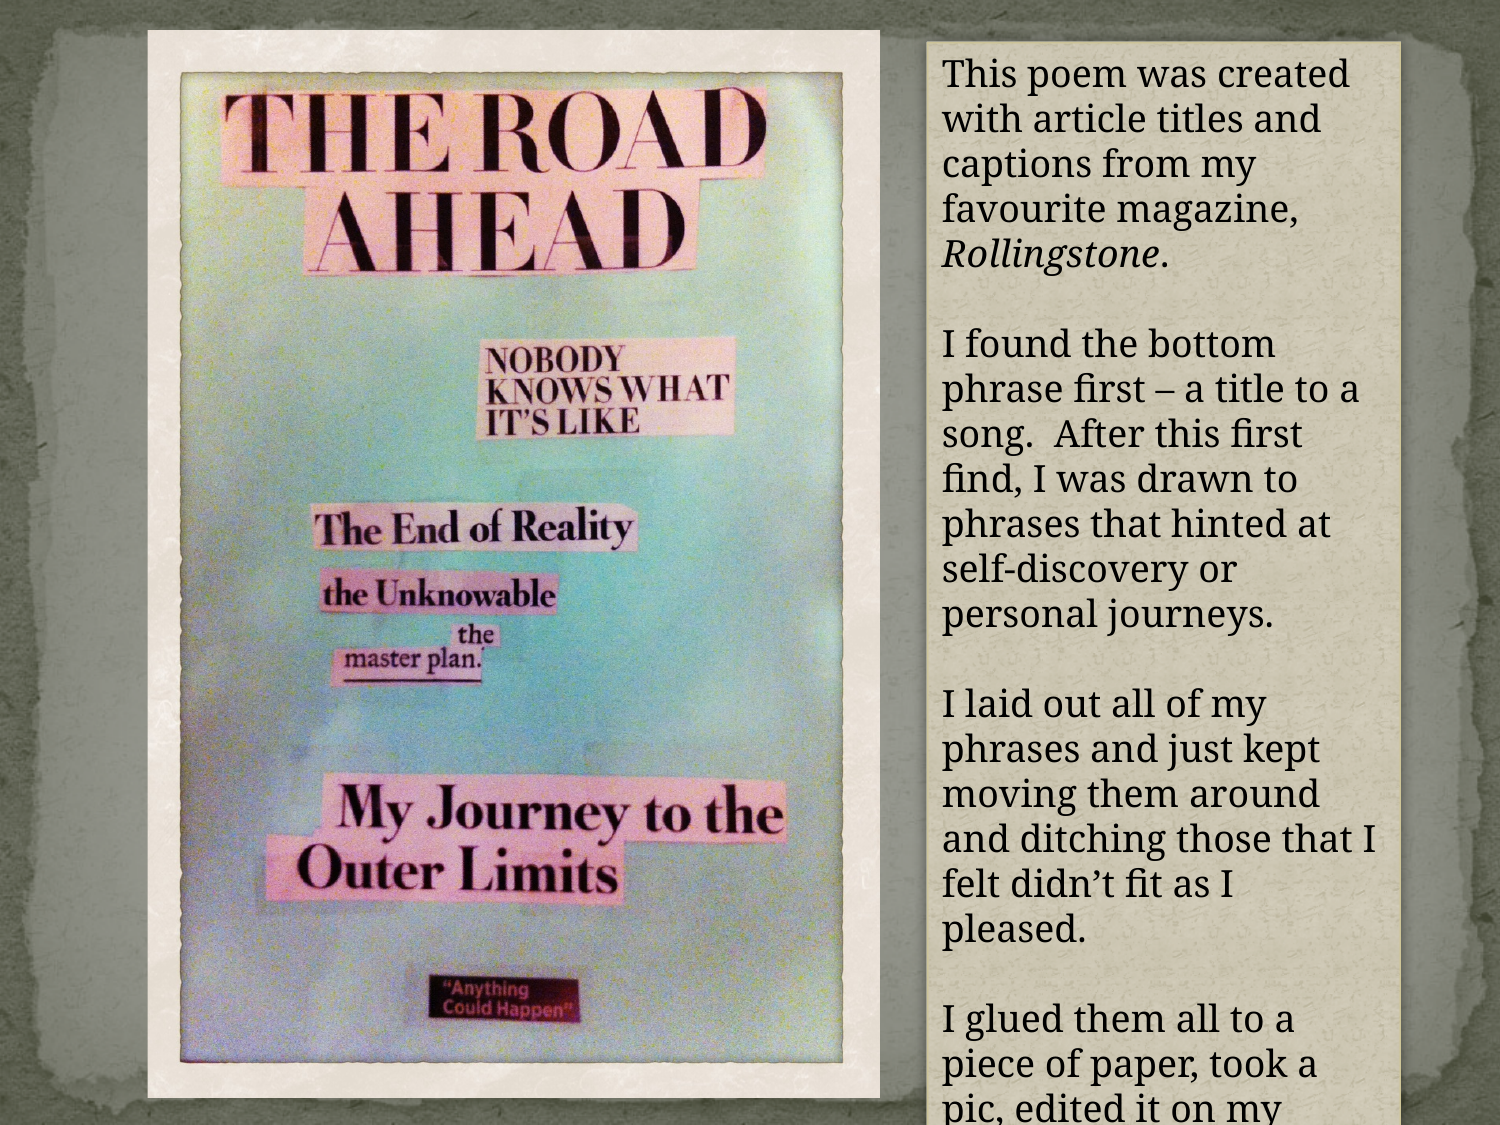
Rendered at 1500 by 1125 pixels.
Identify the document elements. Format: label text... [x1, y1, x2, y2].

picture [147, 30, 880, 1098]
text_box This poem was created with article titles and captions from my favourite magazine, Rollingstone. I found the bottom phrase first – a title to a song. After this first find, I was drawn to phrases that hinted at self-discovery or personal journeys. I laid out all of my phrases and just kept moving them around and ditching those that I felt didn’t fit as I pleased. I glued them all to a piece of paper, took a pic, edited it on my Camera + app, and voila! [928, 43, 1401, 1125]
